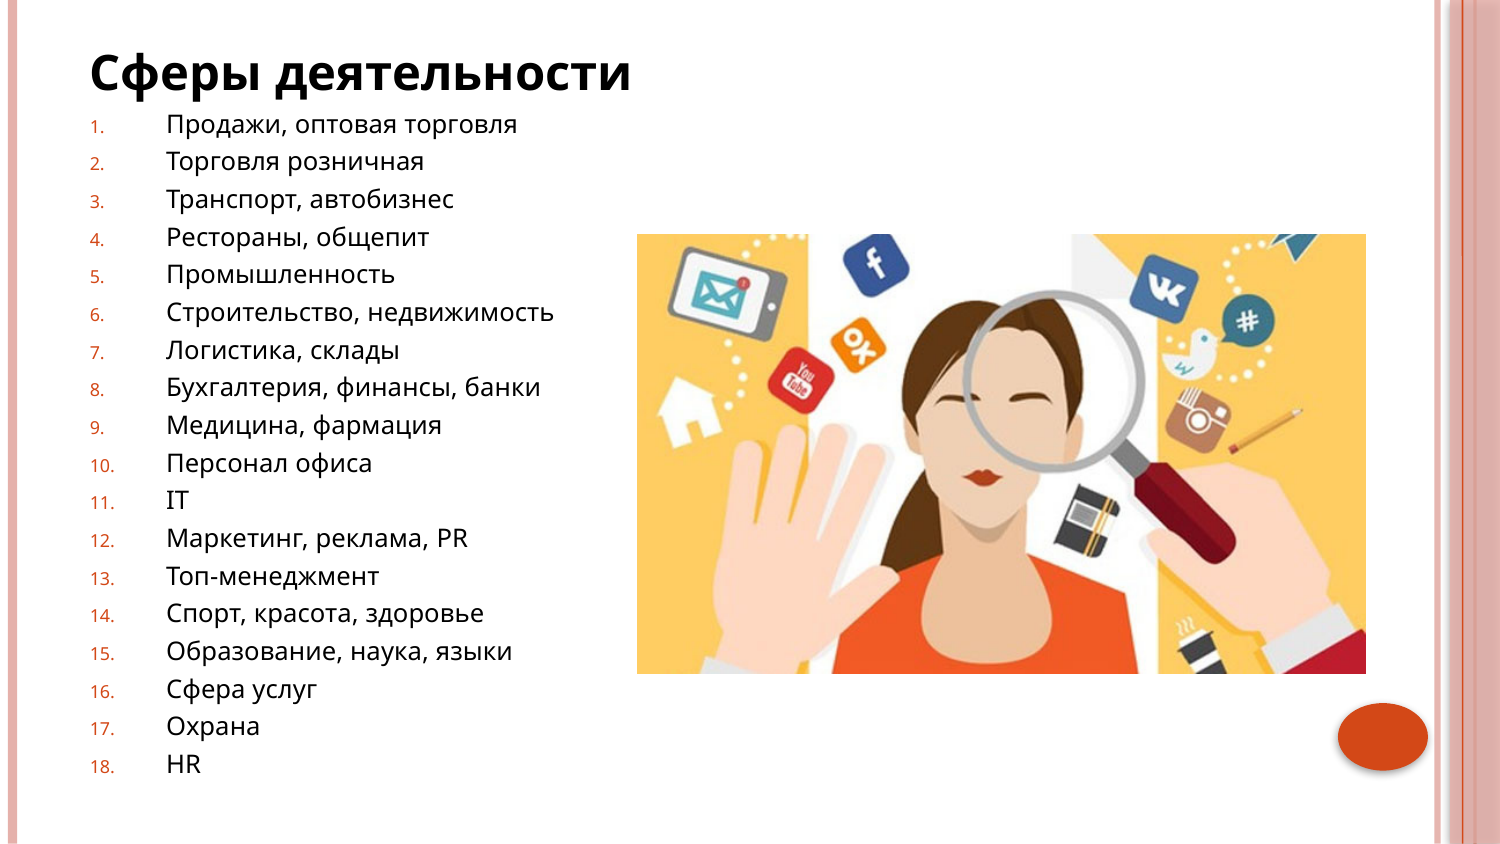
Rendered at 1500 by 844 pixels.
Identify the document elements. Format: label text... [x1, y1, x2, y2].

picture [636, 233, 1367, 675]
list Сферы деятельности Продажи, оптовая торговля Торговля розничная Транспорт, автобизнес Рестораны, общепит Промышленность Строительство, недвижимость Логистика, склады Бухгалтерия, финансы, банки Медицина, фармация Персонал офиса IT Маркетинг, реклама, PR Топ-менеджмент Спорт, красота, здоровье Образование, наука, языки Сфера услуг Охрана HR [75, 34, 1388, 797]
